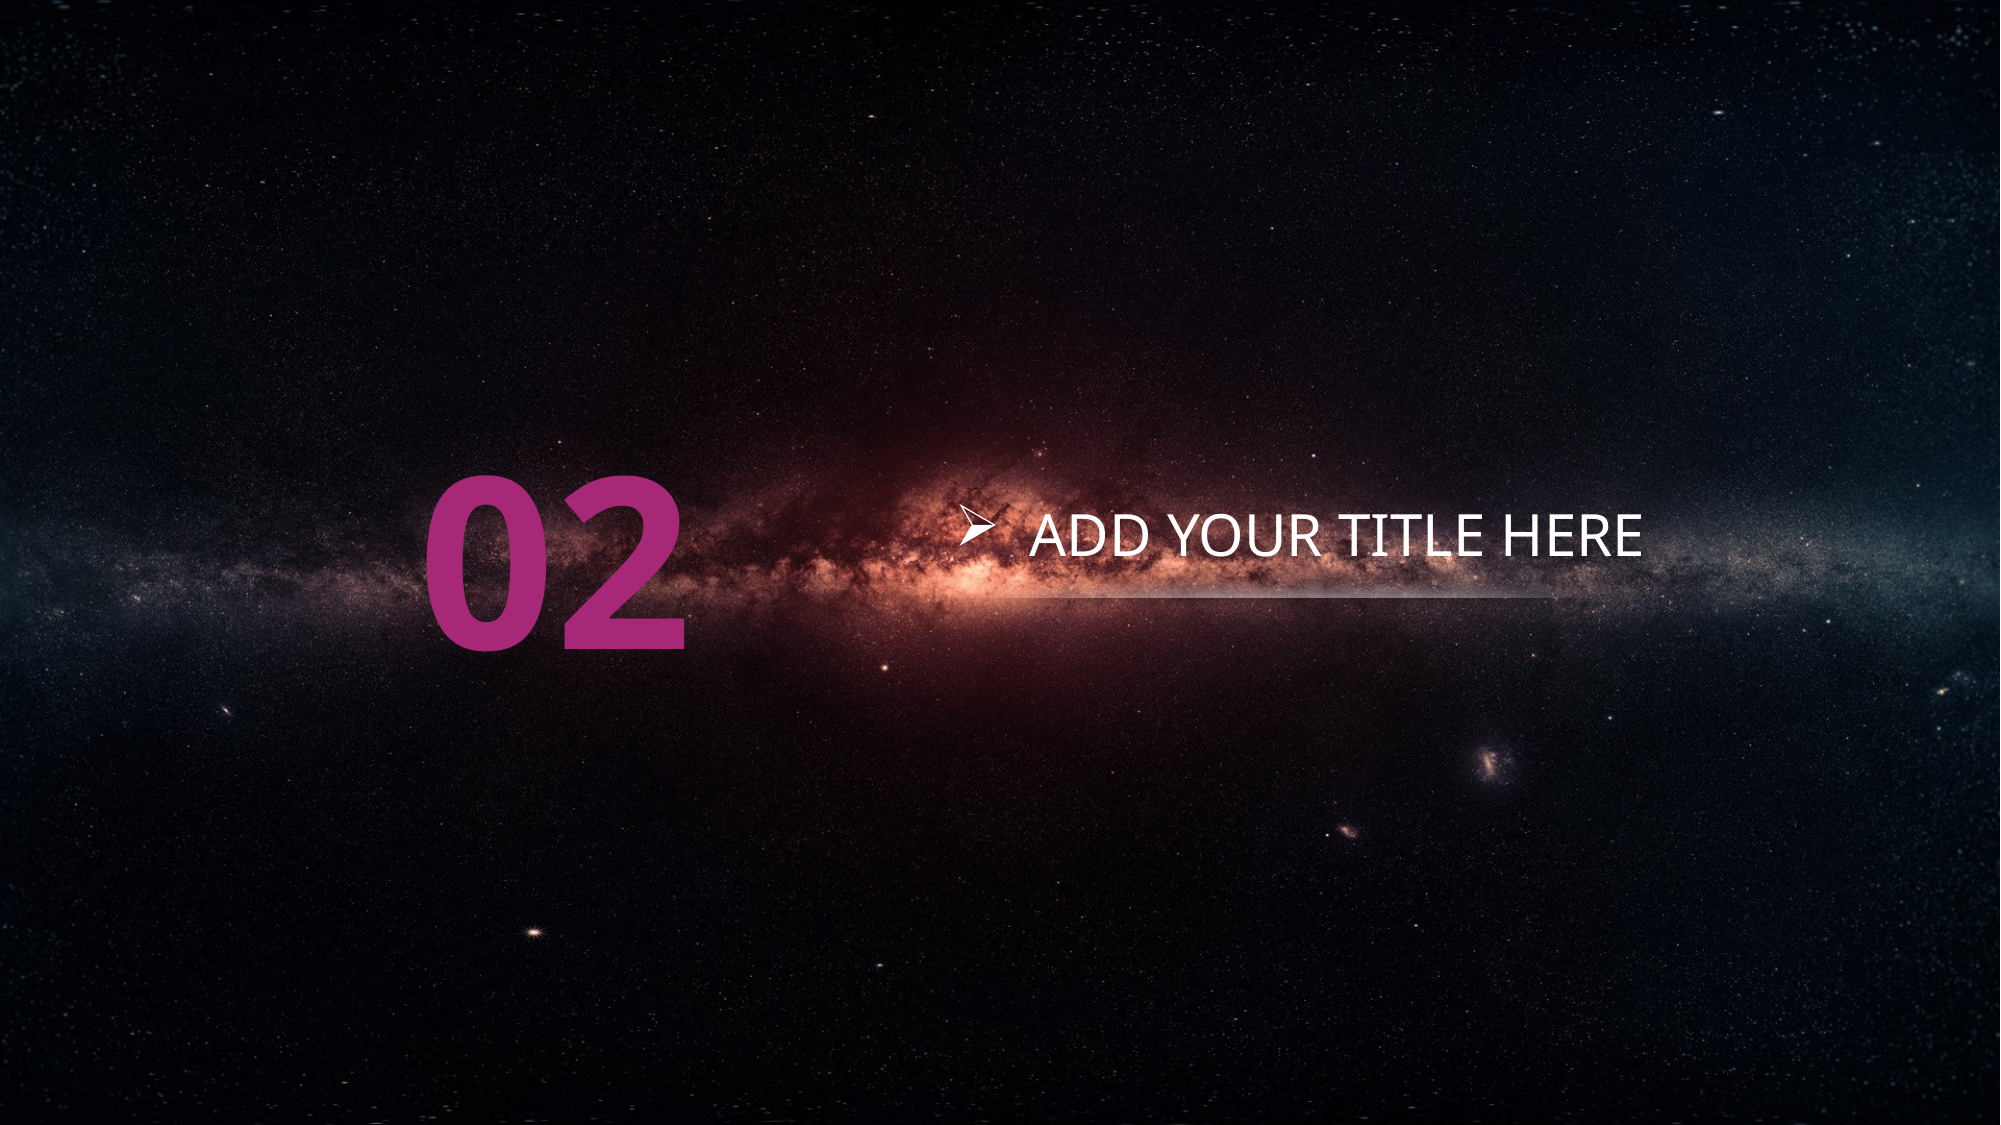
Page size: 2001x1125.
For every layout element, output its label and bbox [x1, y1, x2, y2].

text_box [913, 490, 1735, 620]
picture [0, 0, 2000, 1125]
